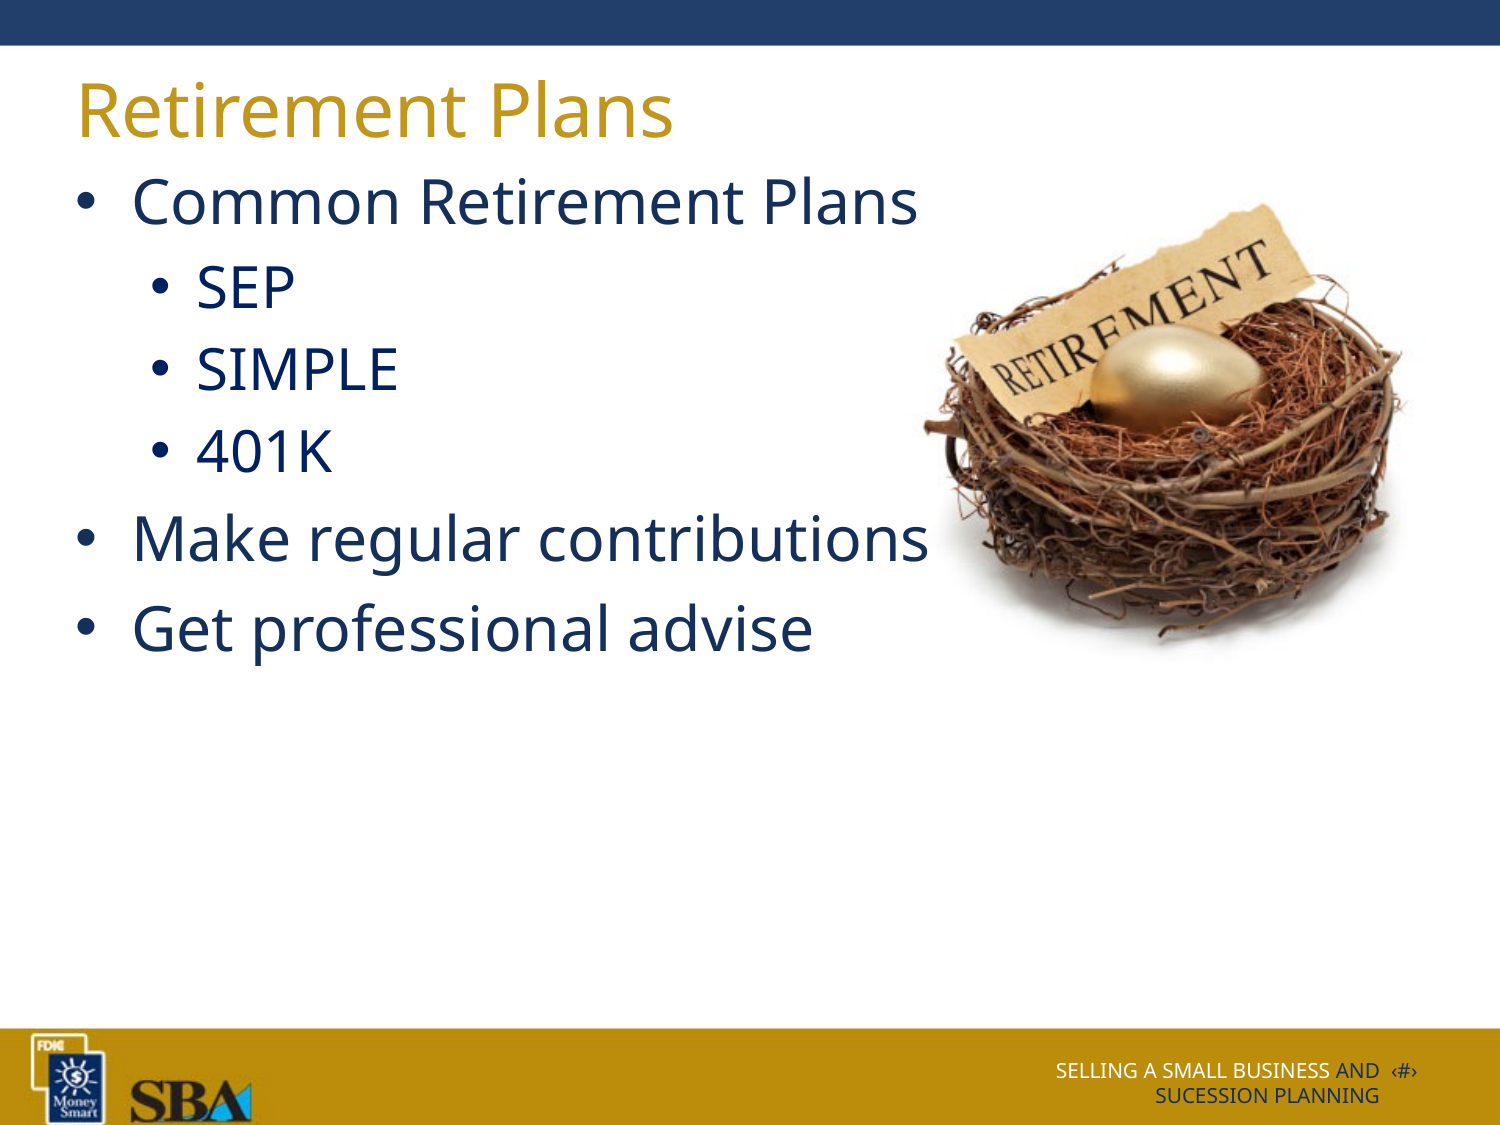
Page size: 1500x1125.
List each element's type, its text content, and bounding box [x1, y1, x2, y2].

title Retirement Plans [74, 61, 1426, 161]
list Common Retirement Plans SEP SIMPLE 401K Make regular contributions Get professional advise [74, 161, 1426, 863]
picture [0, 0, 1500, 1125]
